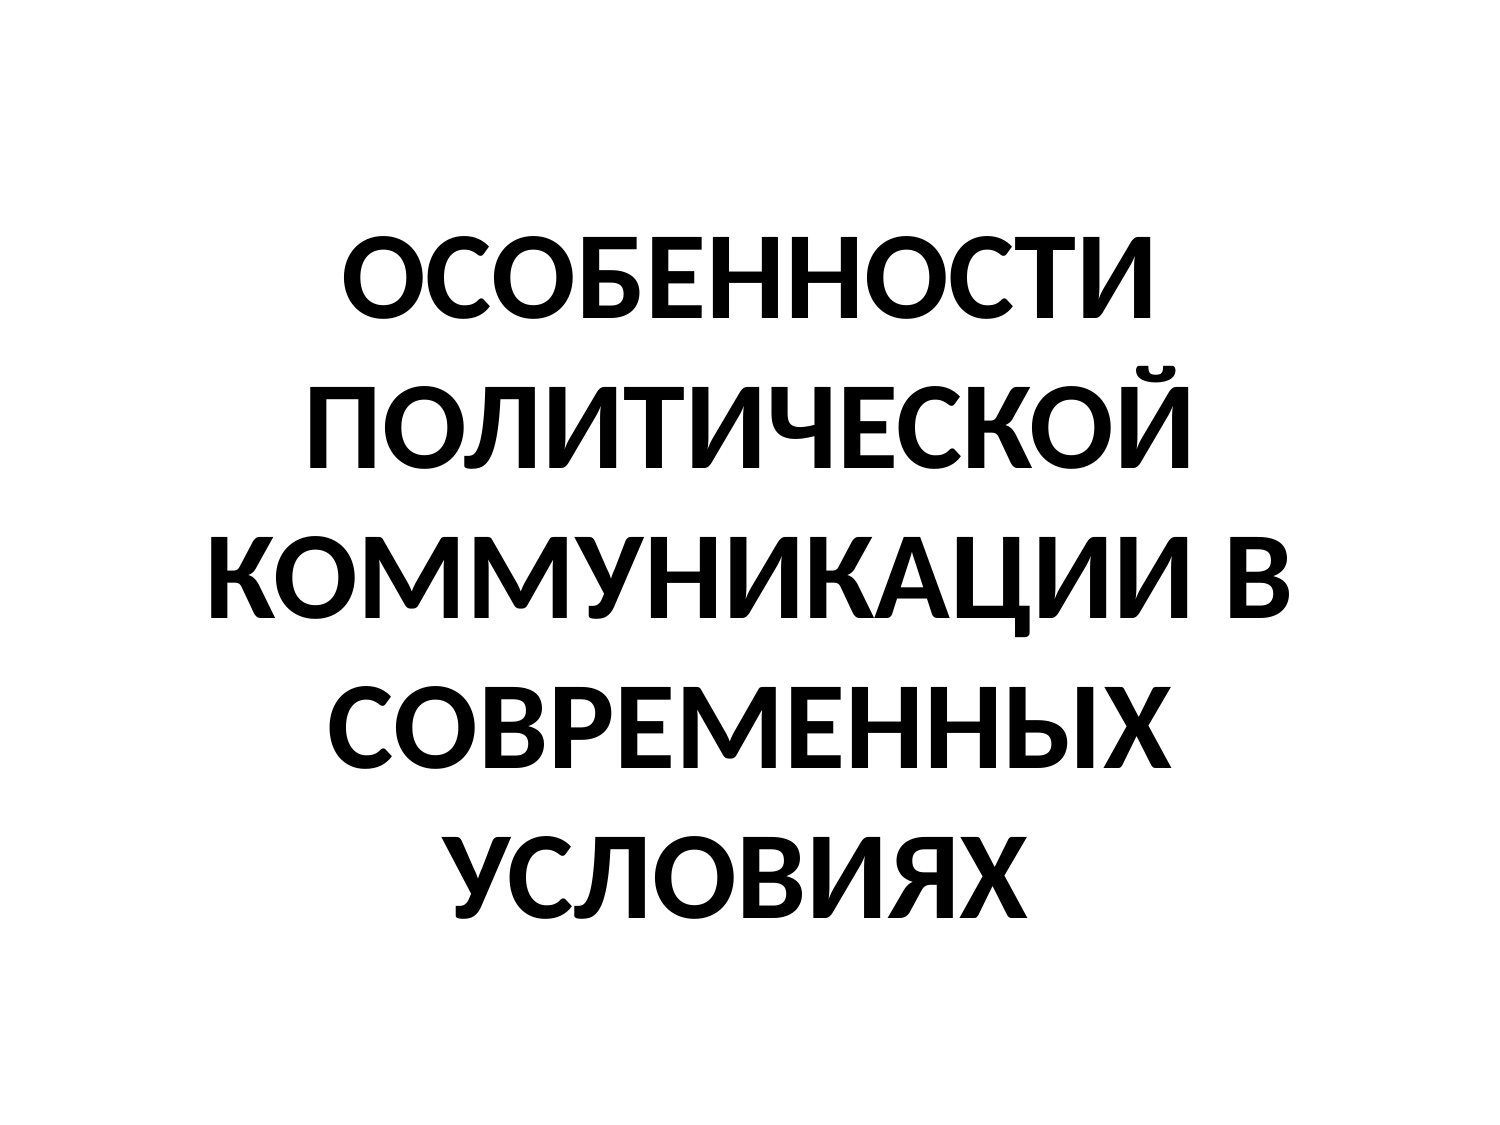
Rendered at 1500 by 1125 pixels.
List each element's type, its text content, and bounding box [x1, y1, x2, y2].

title ОСОБЕННОСТИ ПОЛИТИЧЕСКОЙ КОММУНИКАЦИИ В СОВРЕМЕННЫХ УСЛОВИЯХ [112, 137, 1388, 1000]
